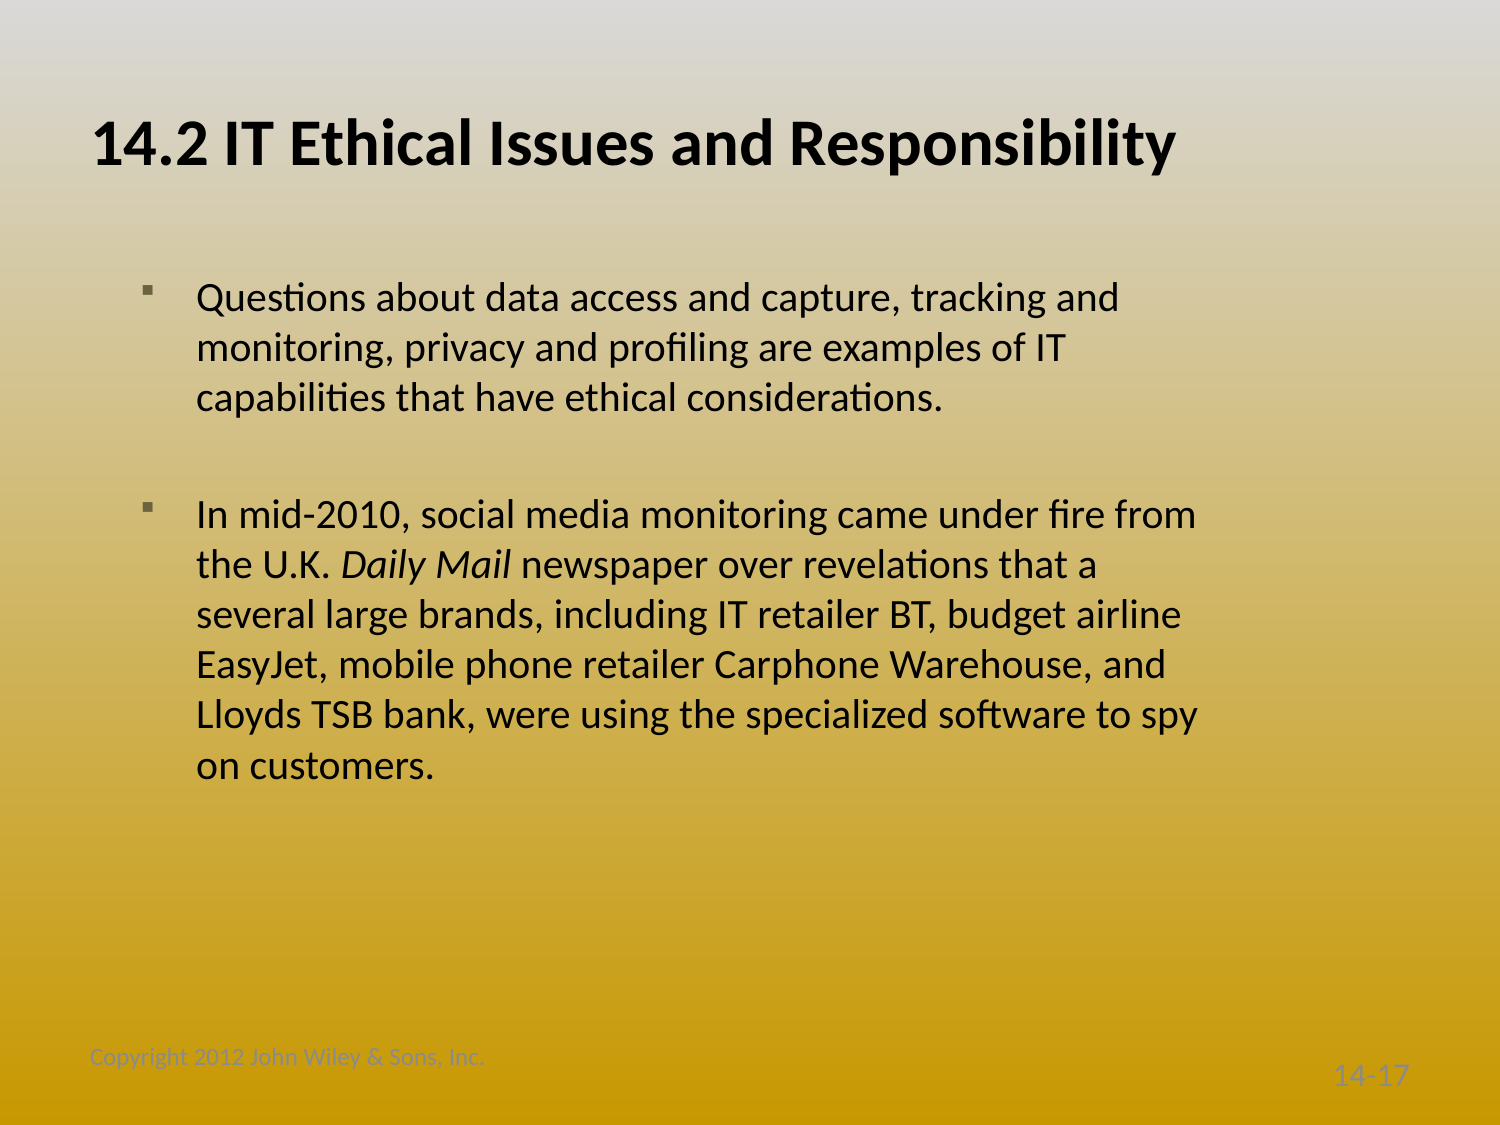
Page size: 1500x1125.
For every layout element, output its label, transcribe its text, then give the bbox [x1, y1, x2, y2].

title 14.2 IT Ethical Issues and Responsibility [75, 45, 1425, 233]
slide_number 14-17 [1074, 1042, 1425, 1103]
list Questions about data access and capture, tracking and monitoring, privacy and profiling are examples of IT capabilities that have ethical considerations. In mid-2010, social media monitoring came under fire from the U.K. Daily Mail newspaper over revelations that a several large brands, including IT retailer BT, budget airline EasyJet, mobile phone retailer Carphone Warehouse, and Lloyds TSB bank, were using the specialized software to spy on customers. [125, 262, 1238, 1005]
footer Copyright 2012 John Wiley & Sons, Inc. [75, 1025, 550, 1085]
